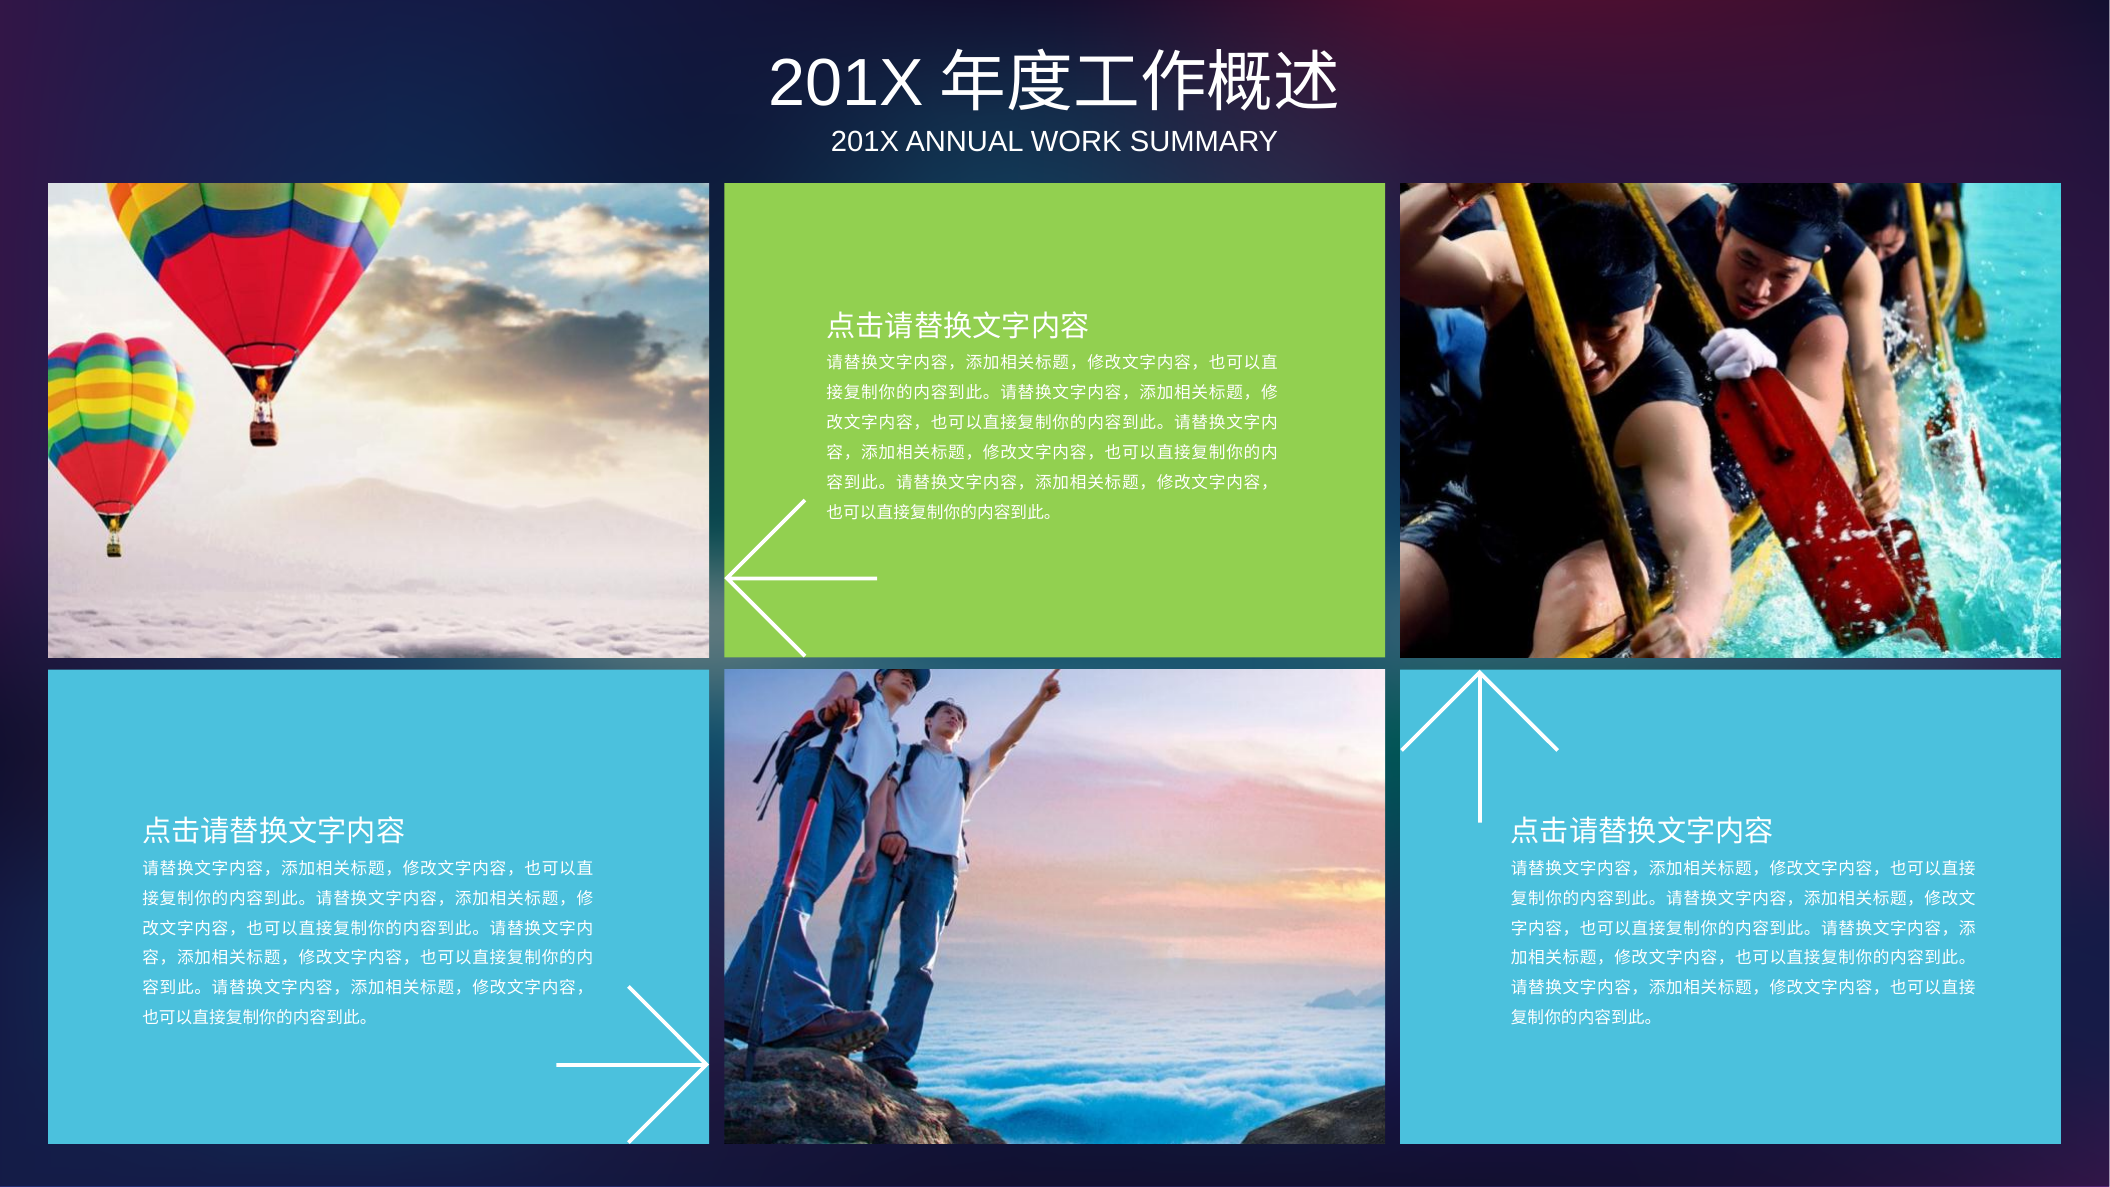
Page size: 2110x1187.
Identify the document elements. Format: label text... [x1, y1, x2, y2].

text_box [47, 182, 710, 658]
text_box [47, 669, 710, 1145]
text_box 点击请替换文字内容 请替换文字内容，添加相关标题，修改文字内容，也可以直接复制你的内容到此。请替换文字内容，添加相关标题，修改文字内容，也可以直接复制你的内容到此。请替换文字内容，添加相关标题，修改文字内容，也可以直接复制你的内容到此。请替换文字内容，添加相关标题，修改文字内容，也可以直接复制你的内容到此。 [826, 289, 1279, 522]
text_box [1399, 669, 2062, 1145]
picture [0, 0, 2110, 1187]
text_box 点击请替换文字内容 请替换文字内容，添加相关标题，修改文字内容，也可以直接复制你的内容到此。请替换文字内容，添加相关标题，修改文字内容，也可以直接复制你的内容到此。请替换文字内容，添加相关标题，修改文字内容，也可以直接复制你的内容到此。请替换文字内容，添加相关标题，修改文字内容，也可以直接复制你的内容到此。 [1510, 795, 1976, 1028]
text_box 点击请替换文字内容 请替换文字内容，添加相关标题，修改文字内容，也可以直接复制你的内容到此。请替换文字内容，添加相关标题，修改文字内容，也可以直接复制你的内容到此。请替换文字内容，添加相关标题，修改文字内容，也可以直接复制你的内容到此。请替换文字内容，添加相关标题，修改文字内容，也可以直接复制你的内容到此。 [142, 795, 594, 1028]
text_box [722, 497, 879, 659]
text_box [723, 669, 1386, 1145]
text_box [1398, 668, 1561, 824]
text_box [555, 983, 711, 1146]
text_box [1399, 182, 2062, 658]
text_box [723, 182, 1386, 658]
text_box 201X年度工作概述 [730, 38, 1379, 119]
text_box 201X ANNUAL WORK SUMMARY [824, 122, 1285, 158]
